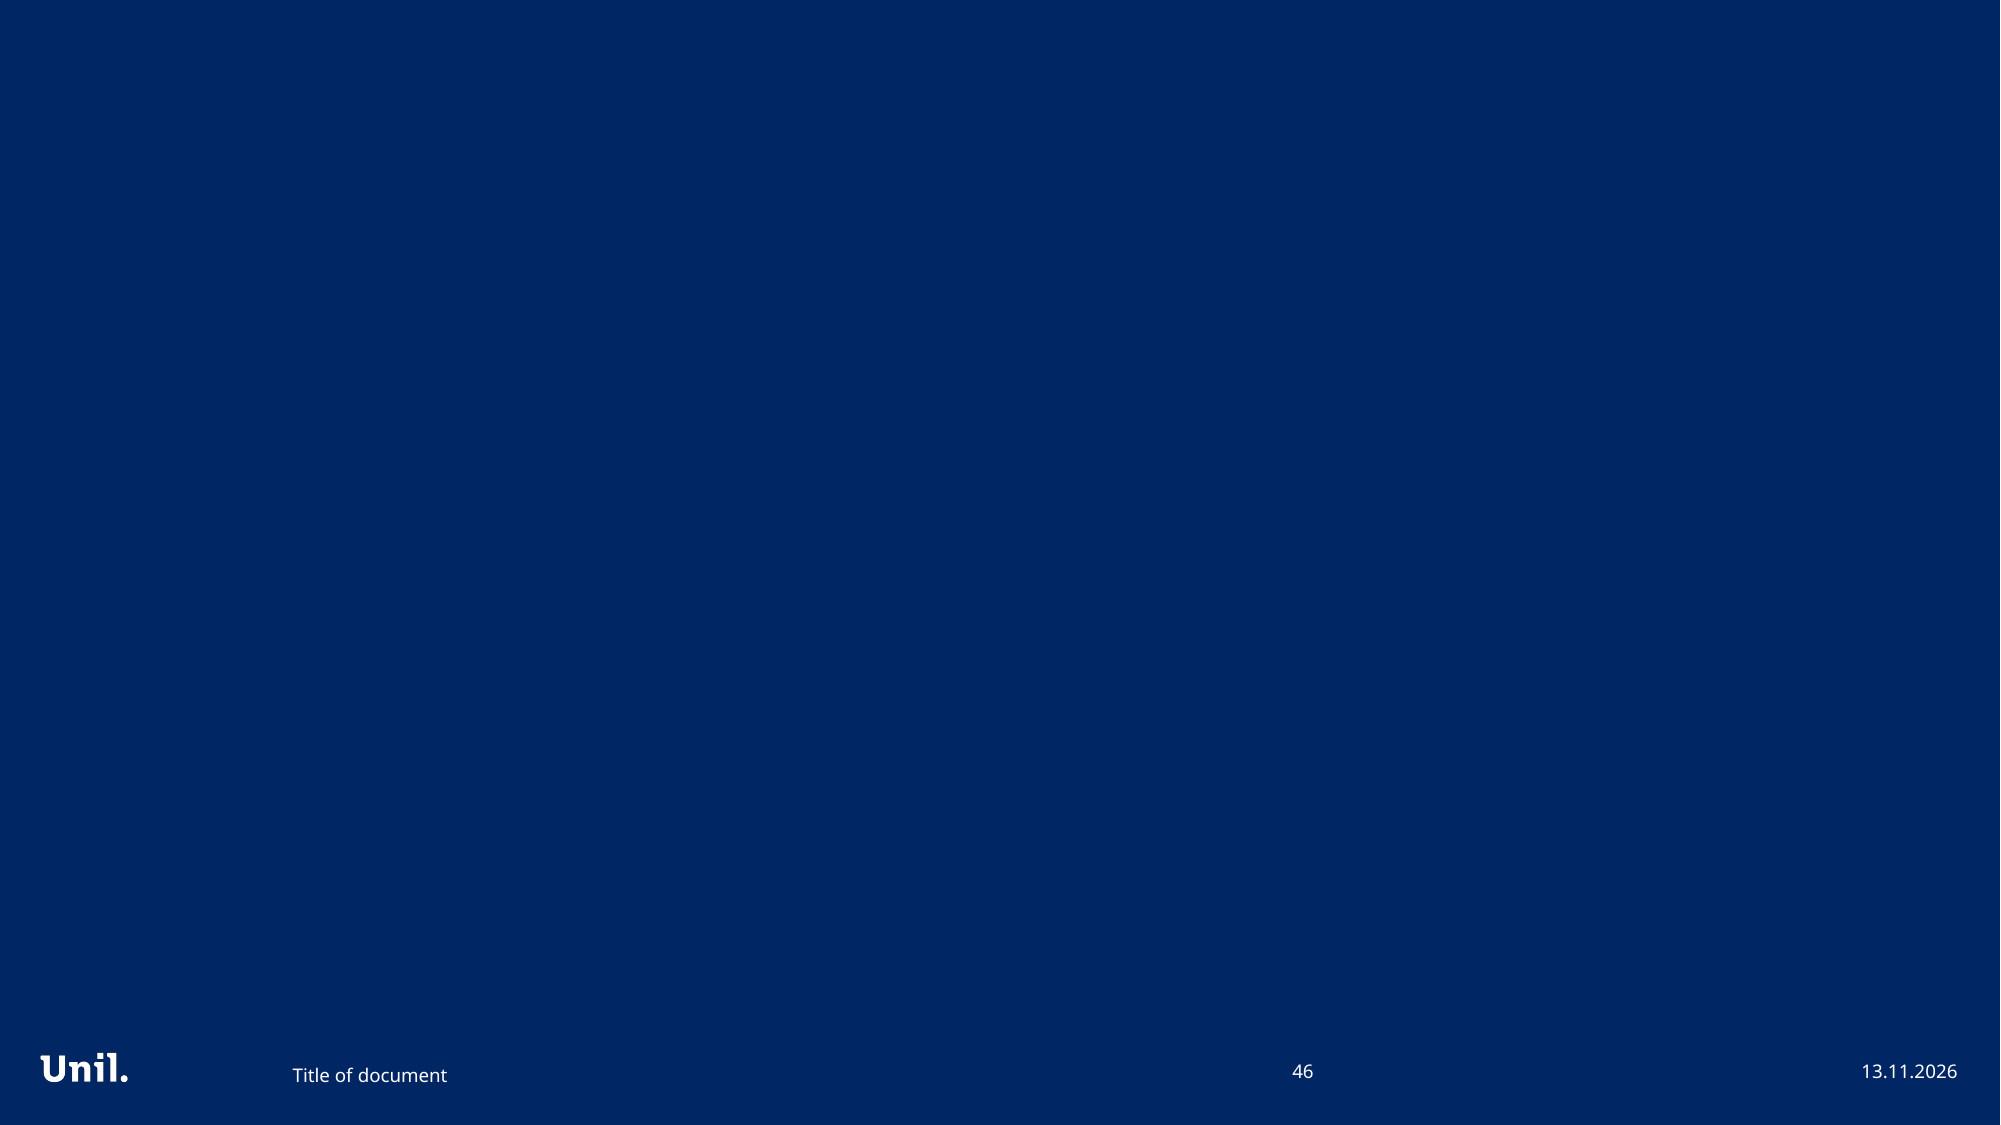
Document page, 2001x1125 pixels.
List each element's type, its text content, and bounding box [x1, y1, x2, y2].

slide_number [1789, 1026, 1958, 1086]
slide_number 46 [1250, 1037, 1355, 1086]
footer Title of document [292, 1011, 1048, 1087]
picture [27, 1042, 141, 1095]
